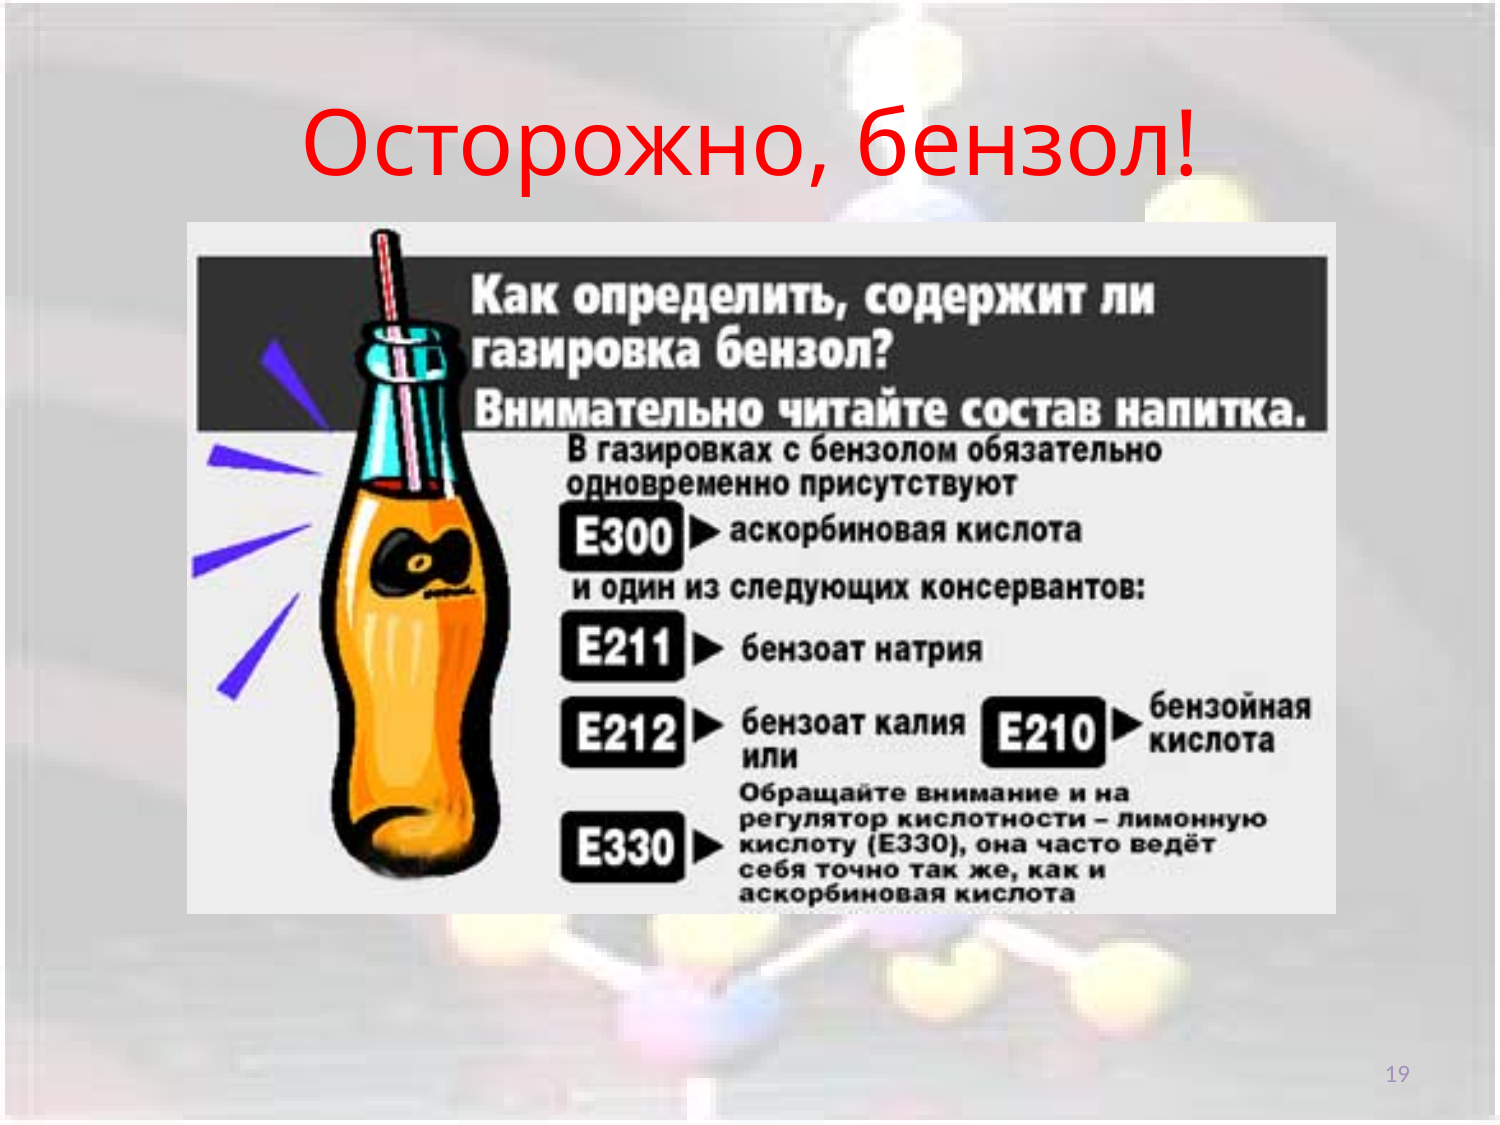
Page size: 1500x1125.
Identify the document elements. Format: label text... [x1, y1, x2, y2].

slide_number 19 [1074, 1042, 1425, 1103]
title Осторожно, бензол! [74, 44, 1426, 233]
picture [0, 0, 1500, 1125]
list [187, 222, 1336, 915]
